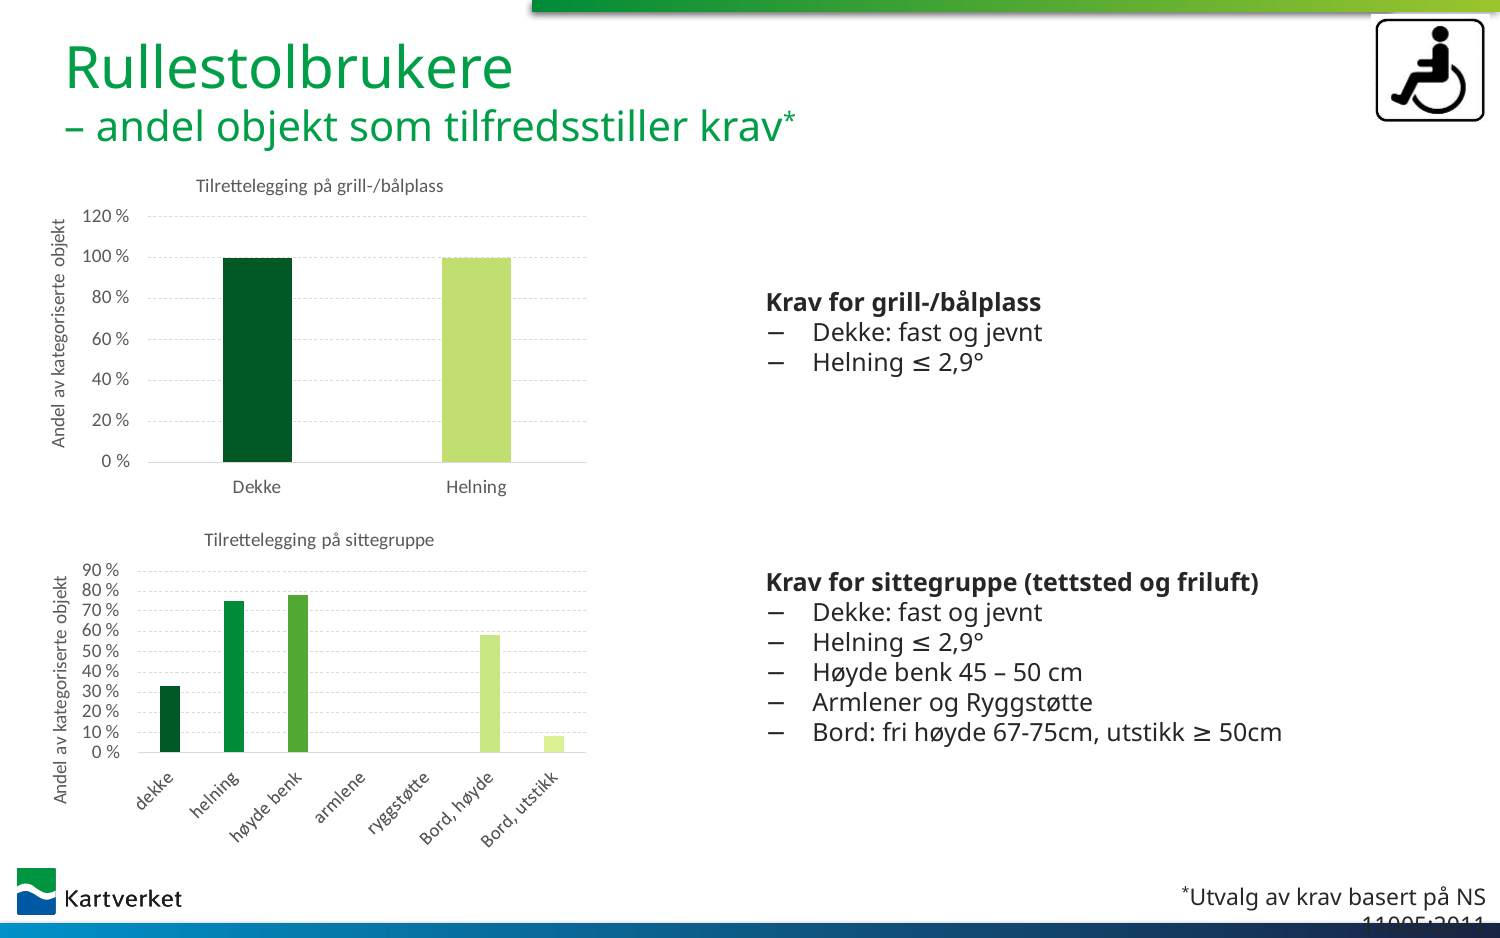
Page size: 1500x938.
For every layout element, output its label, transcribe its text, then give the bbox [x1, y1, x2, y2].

text_box Rullestolbrukere – andel objekt som tilfredsstiller krav* [49, 14, 1431, 158]
text_box Krav for sittegruppe (tettsted og friluft) Dekke: fast og jevnt Helning ≤ 2,9° Høyde benk 45 – 50 cm Armlener og Ryggstøtte Bord: fri høyde 67-75cm, utstikk ≥ 50cm [750, 559, 1500, 754]
picture [1371, 13, 1491, 127]
text_box *Utvalg av krav basert på NS 11005:2011 [1068, 873, 1500, 938]
text_box Krav for grill-/bålplass Dekke: fast og jevnt Helning ≤ 2,9° [750, 279, 1452, 384]
picture [41, 520, 597, 859]
picture [41, 166, 597, 505]
